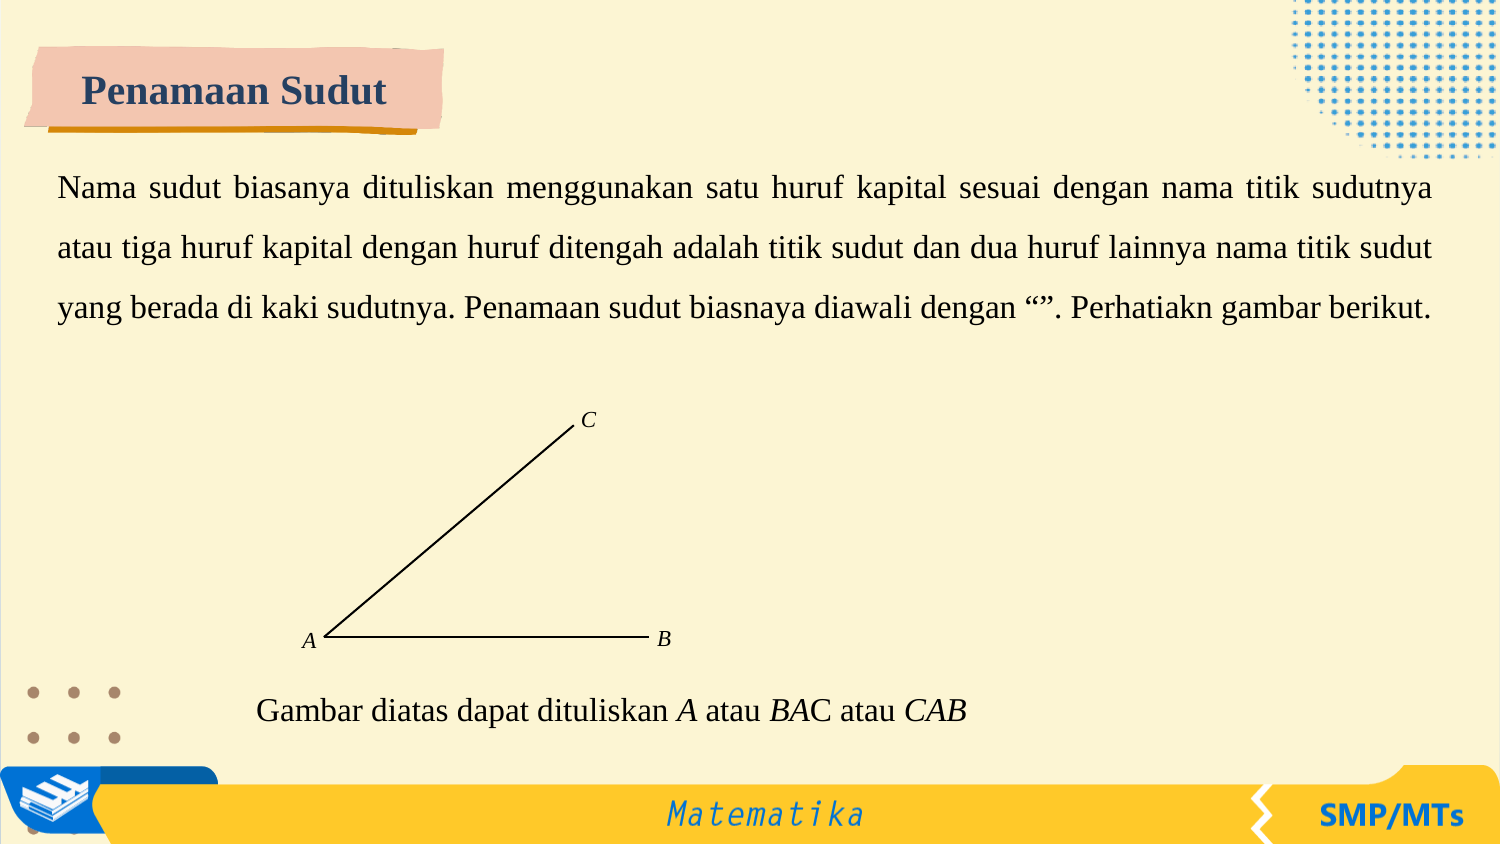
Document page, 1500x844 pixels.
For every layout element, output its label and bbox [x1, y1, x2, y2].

picture [0, 0, 1500, 844]
text_box [287, 397, 687, 662]
text_box [24, 46, 444, 135]
